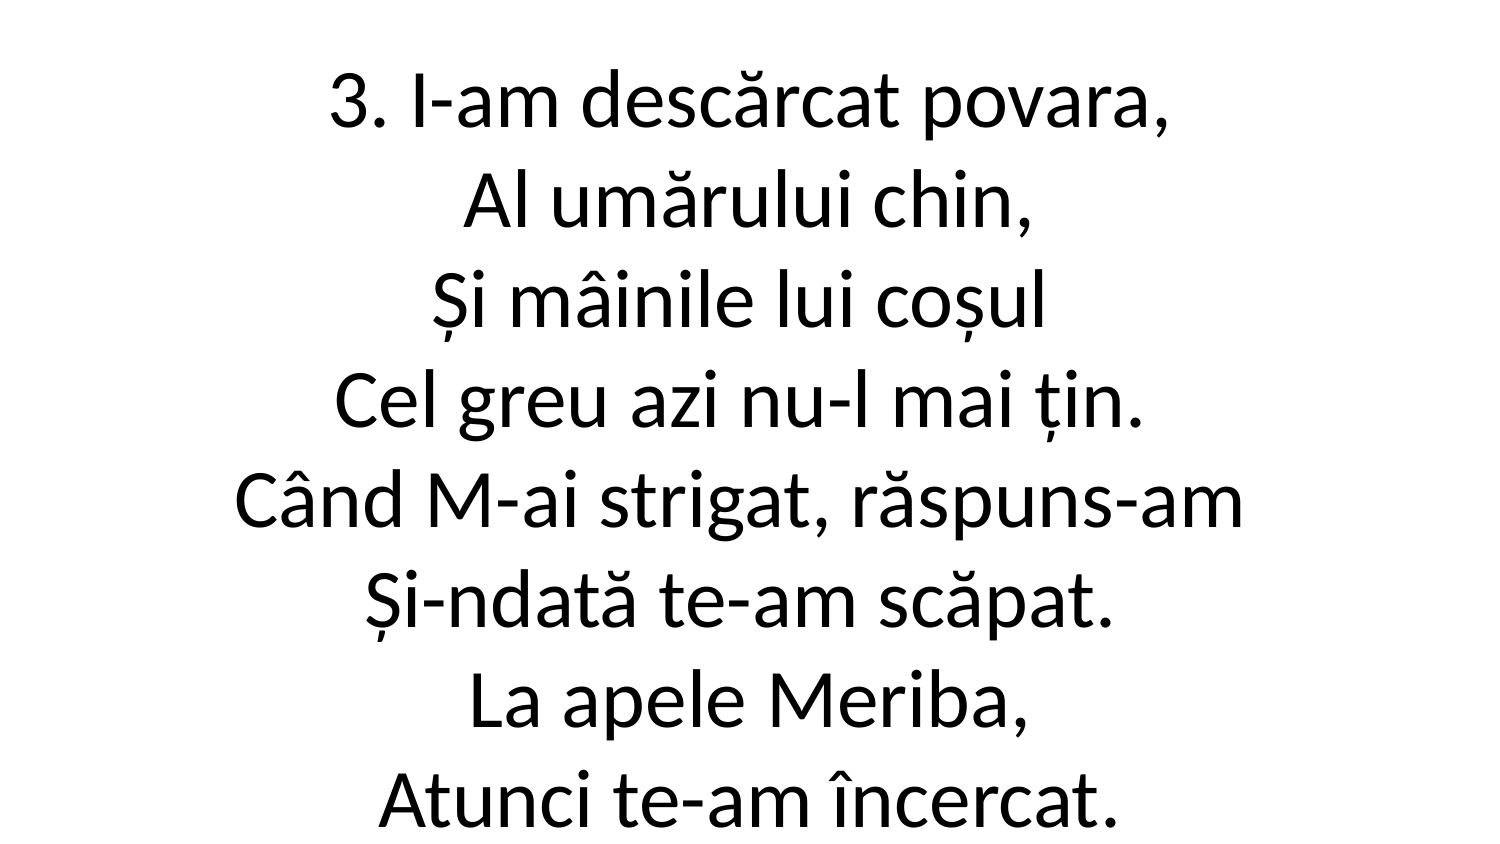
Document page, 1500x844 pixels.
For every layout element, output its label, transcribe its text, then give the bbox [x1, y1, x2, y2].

text_box 3. I-am descărcat povara, Al umărului chin, Și mâinile lui coșul Cel greu azi nu-l mai țin. Când M-ai strigat, răspuns-am Și-ndată te-am scăpat. La apele Meriba, Atunci te-am încercat. [219, 0, 1281, 844]
